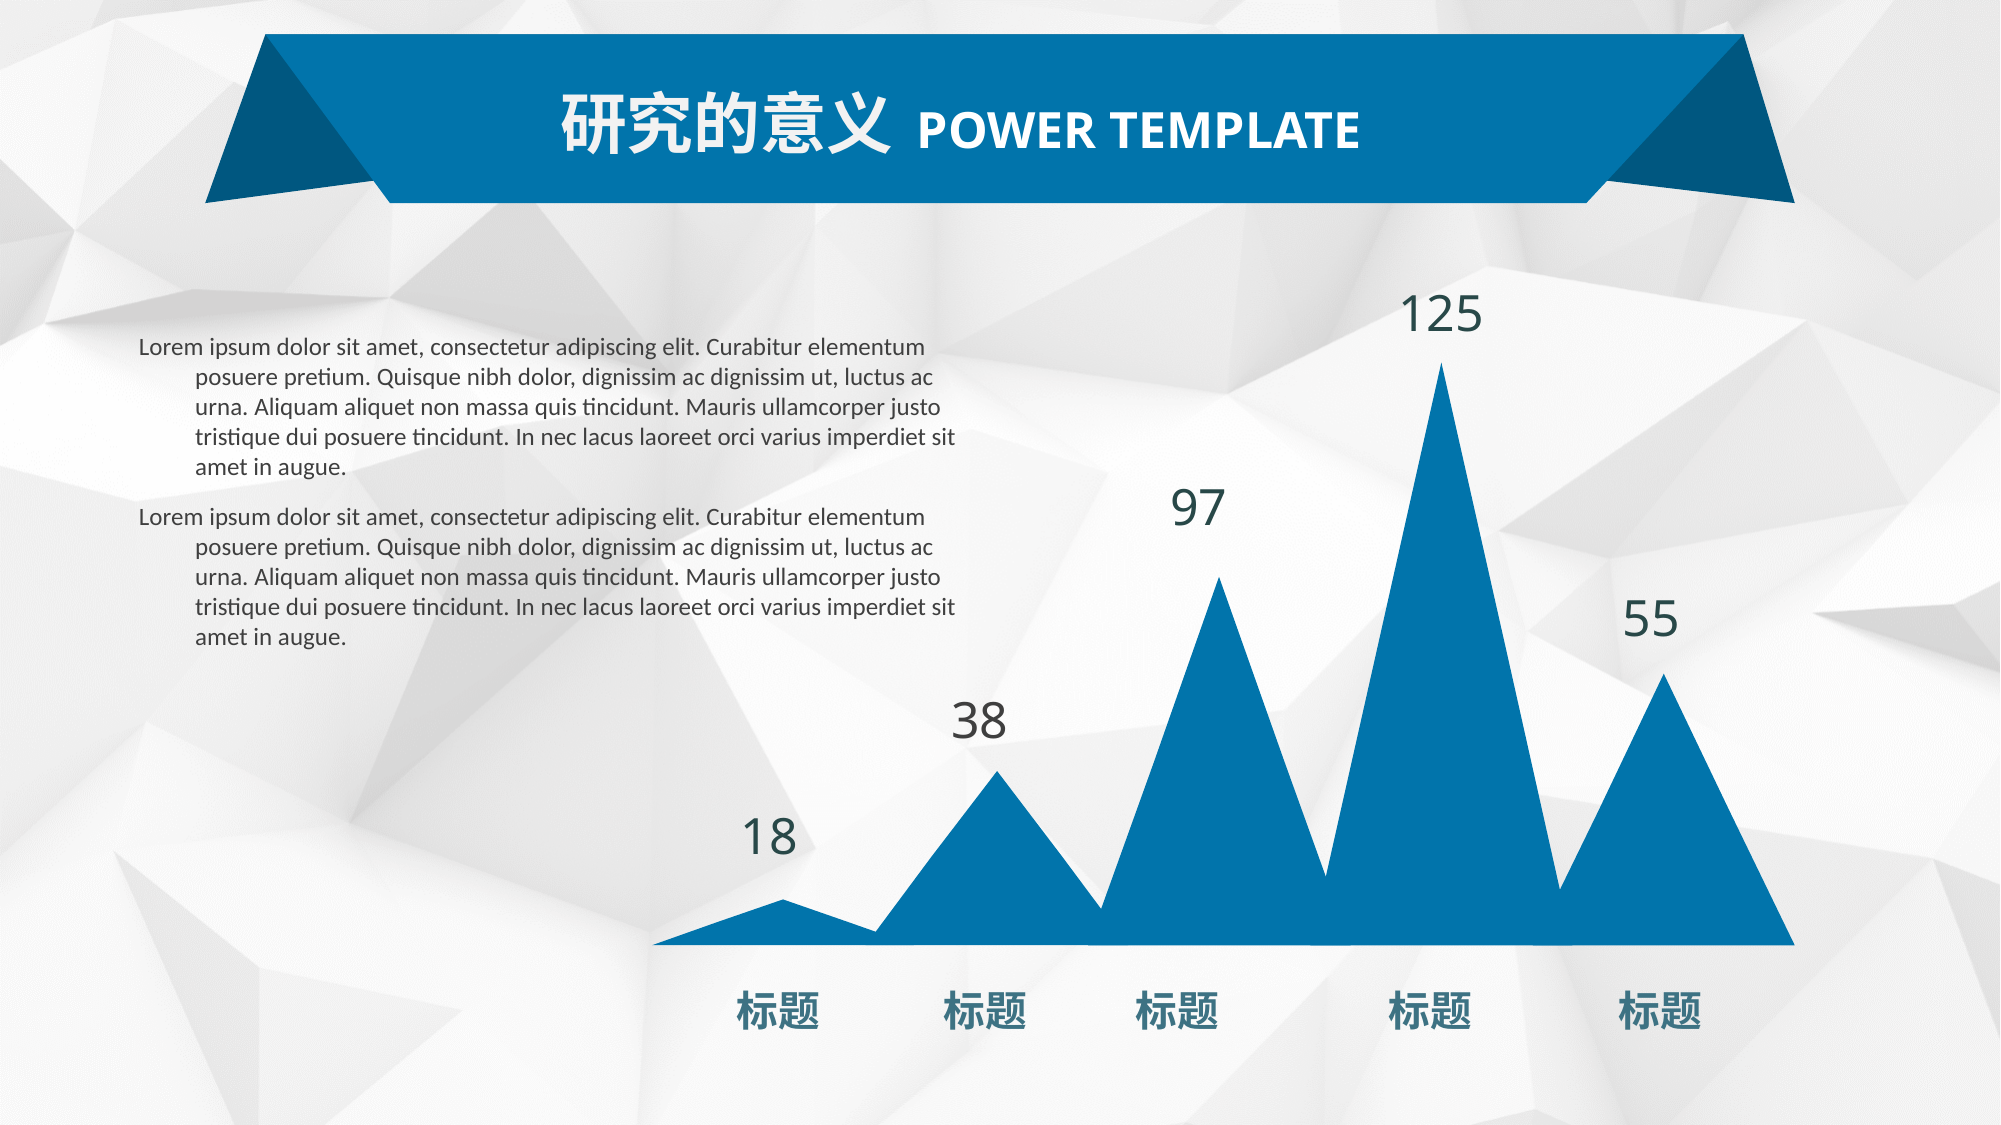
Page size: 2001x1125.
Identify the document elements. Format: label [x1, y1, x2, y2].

text_box [205, 34, 1795, 204]
picture [0, 0, 2001, 1125]
